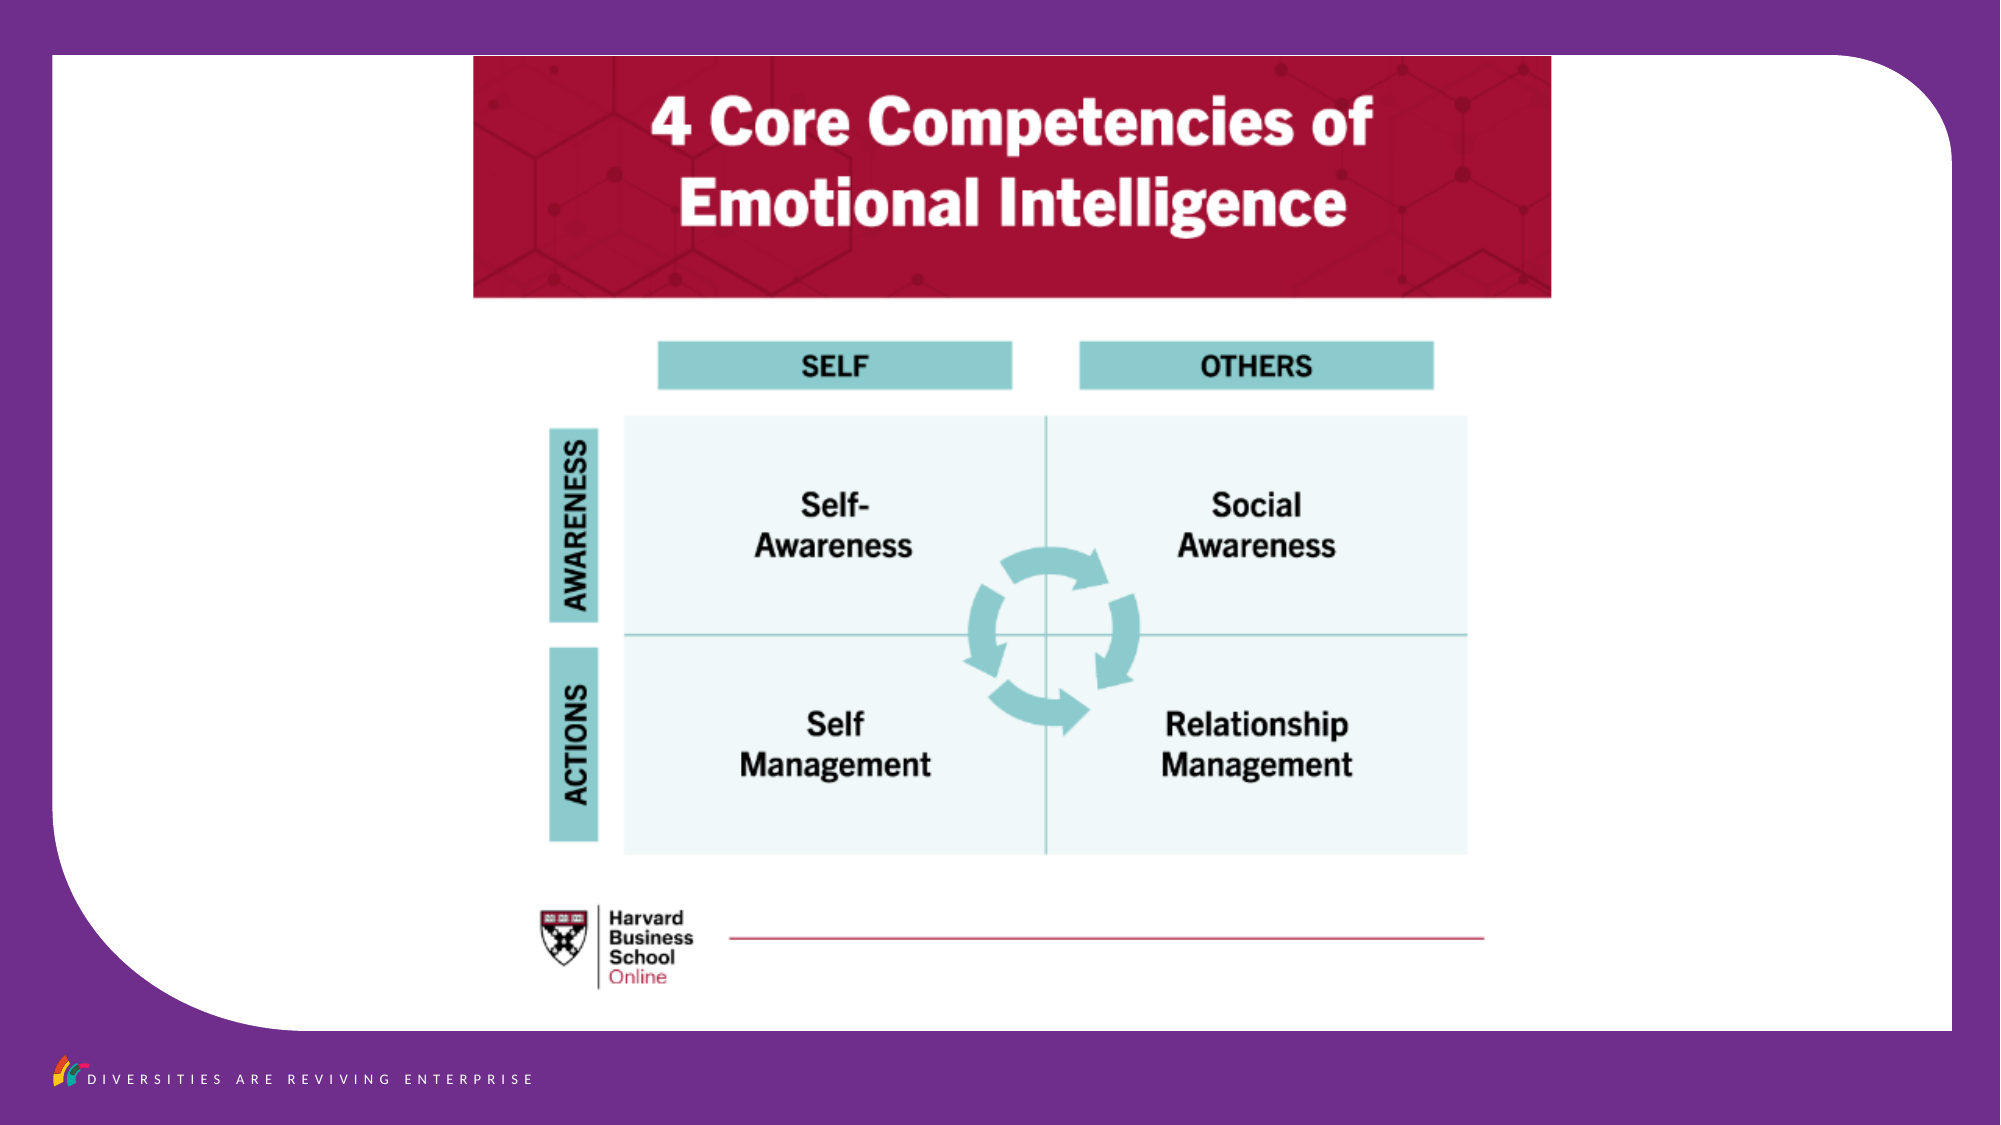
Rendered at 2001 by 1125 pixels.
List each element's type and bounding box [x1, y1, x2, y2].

picture [473, 56, 1552, 1018]
